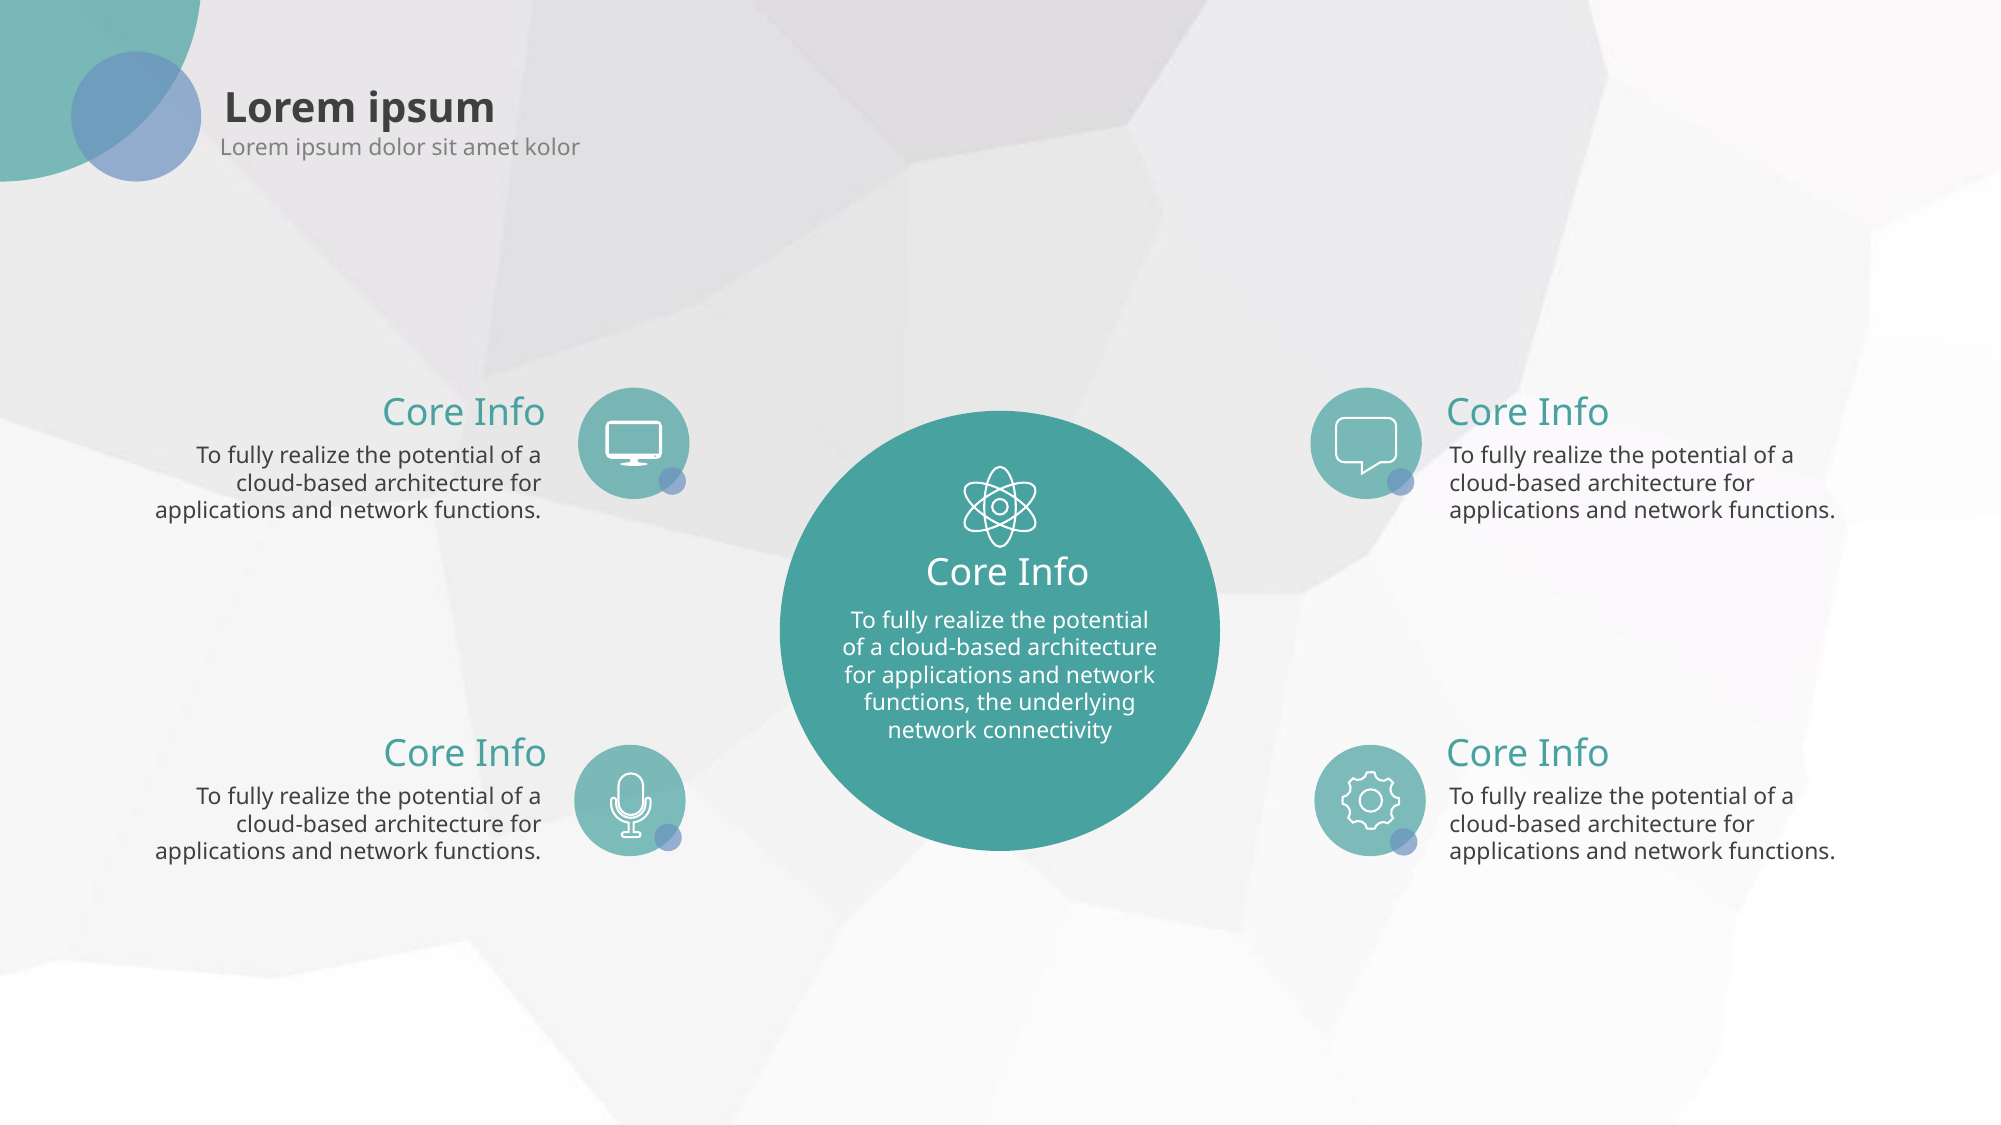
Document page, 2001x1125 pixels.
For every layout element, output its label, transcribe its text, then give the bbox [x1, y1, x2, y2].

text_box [611, 773, 651, 838]
text_box To fully realize the potential of a cloud-based architecture for applications and network functions. [119, 433, 557, 531]
text_box Core Info [911, 540, 1105, 601]
text_box To fully realize the potential of a cloud-based architecture for applications and network functions. [1434, 774, 1872, 872]
text_box Core Info [1431, 721, 1625, 782]
text_box [778, 409, 1222, 853]
text_box [1309, 386, 1423, 501]
text_box Core Info [368, 721, 562, 782]
text_box [577, 386, 691, 501]
text_box [1385, 467, 1416, 497]
text_box [605, 420, 663, 466]
picture [0, 0, 2001, 1125]
text_box [657, 466, 688, 496]
text_box [1341, 771, 1401, 830]
text_box [1335, 416, 1398, 476]
text_box [653, 822, 683, 853]
text_box Core Info [367, 380, 561, 441]
text_box To fully realize the potential of a cloud-based architecture for applications and network functions. [1434, 433, 1872, 531]
text_box [0, 0, 202, 183]
text_box To fully realize the potential of a cloud-based architecture for applications and network functions. [119, 774, 557, 872]
text_box To fully realize the potential of a cloud-based architecture for applications and network functions, the underlying network connectivity [822, 598, 1178, 751]
text_box [70, 50, 203, 183]
text_box Lorem ipsum [209, 73, 511, 125]
text_box Lorem ipsum dolor sit amet kolor [205, 125, 596, 168]
text_box [1313, 743, 1427, 858]
text_box [1388, 827, 1419, 857]
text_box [960, 466, 1040, 547]
text_box Core Info [1431, 380, 1625, 441]
text_box [573, 743, 687, 858]
